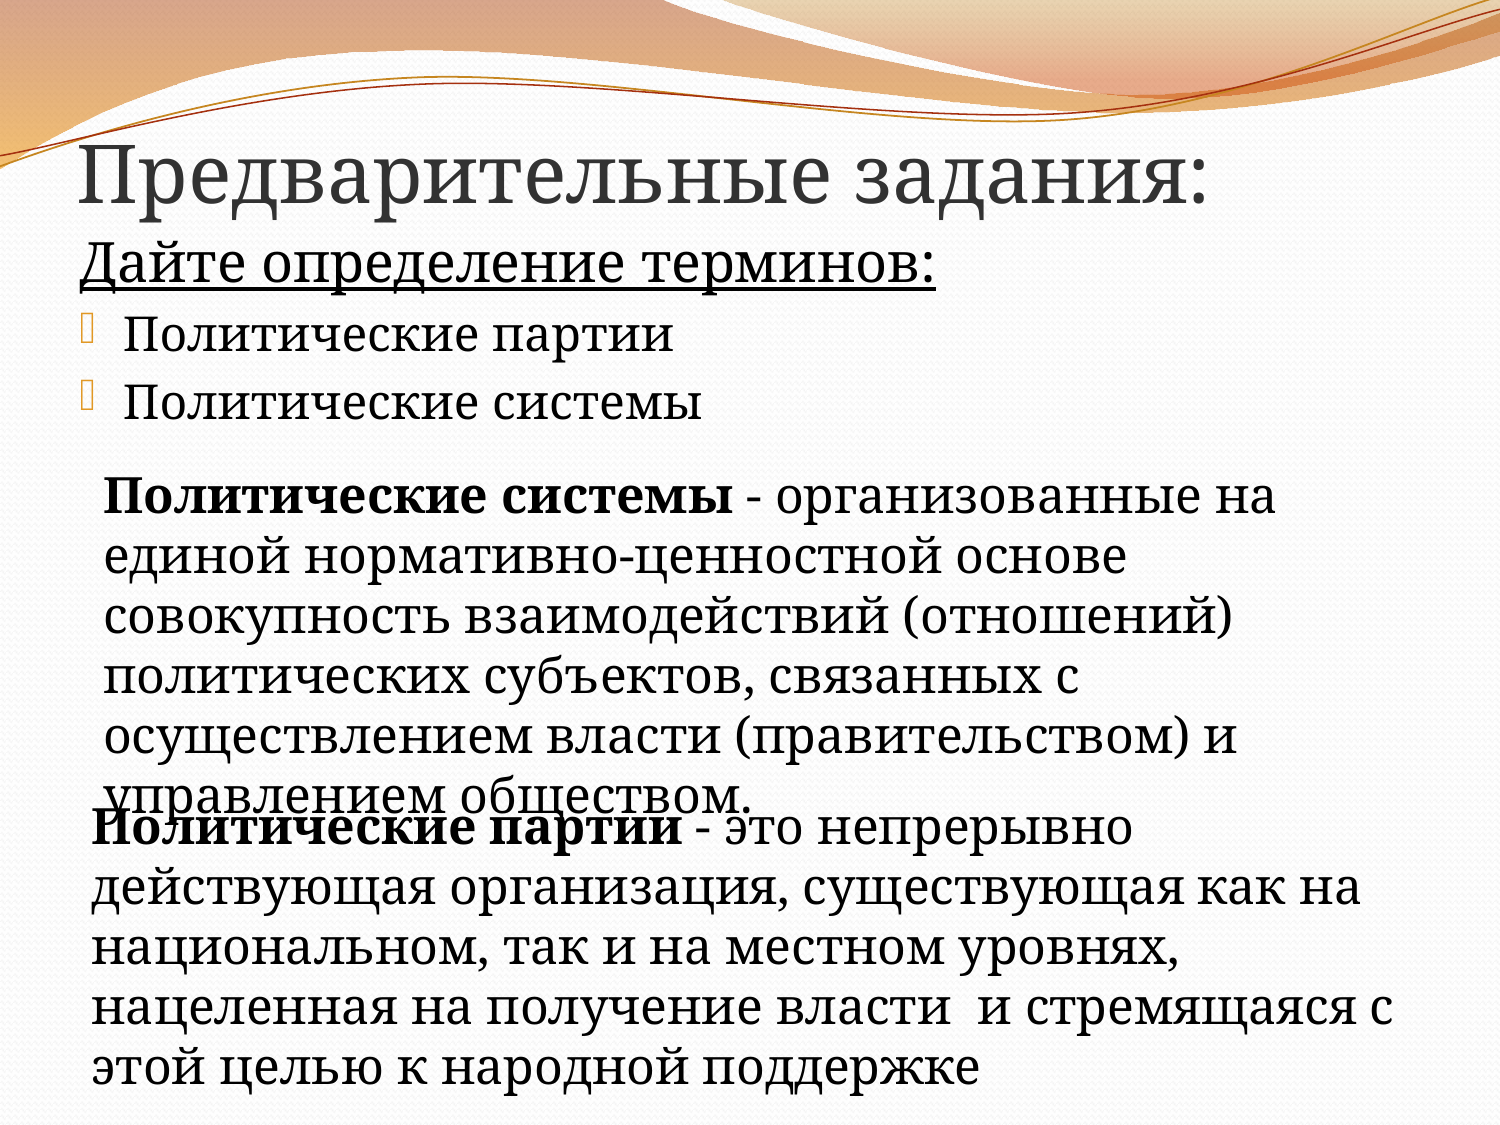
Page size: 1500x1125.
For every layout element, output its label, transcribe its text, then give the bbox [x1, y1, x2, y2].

title Предварительные задания: [76, 113, 1427, 221]
text_box Политические системы - организованные на единой нормативно-ценностной основе совокупность взаимодействий (отношений) политических субъектов, связанных с осуществлением власти (правительством) и управлением обществом. [88, 456, 1388, 831]
list Дайте определение терминов: Политические партии Политические системы [64, 219, 1415, 438]
text_box Политические партии - это непрерывно действующая организация, существующая как на национальном, так и на местном уровнях, нацеленная на получение власти и стремящаяся с этой целью к народной поддержке [76, 786, 1424, 1102]
